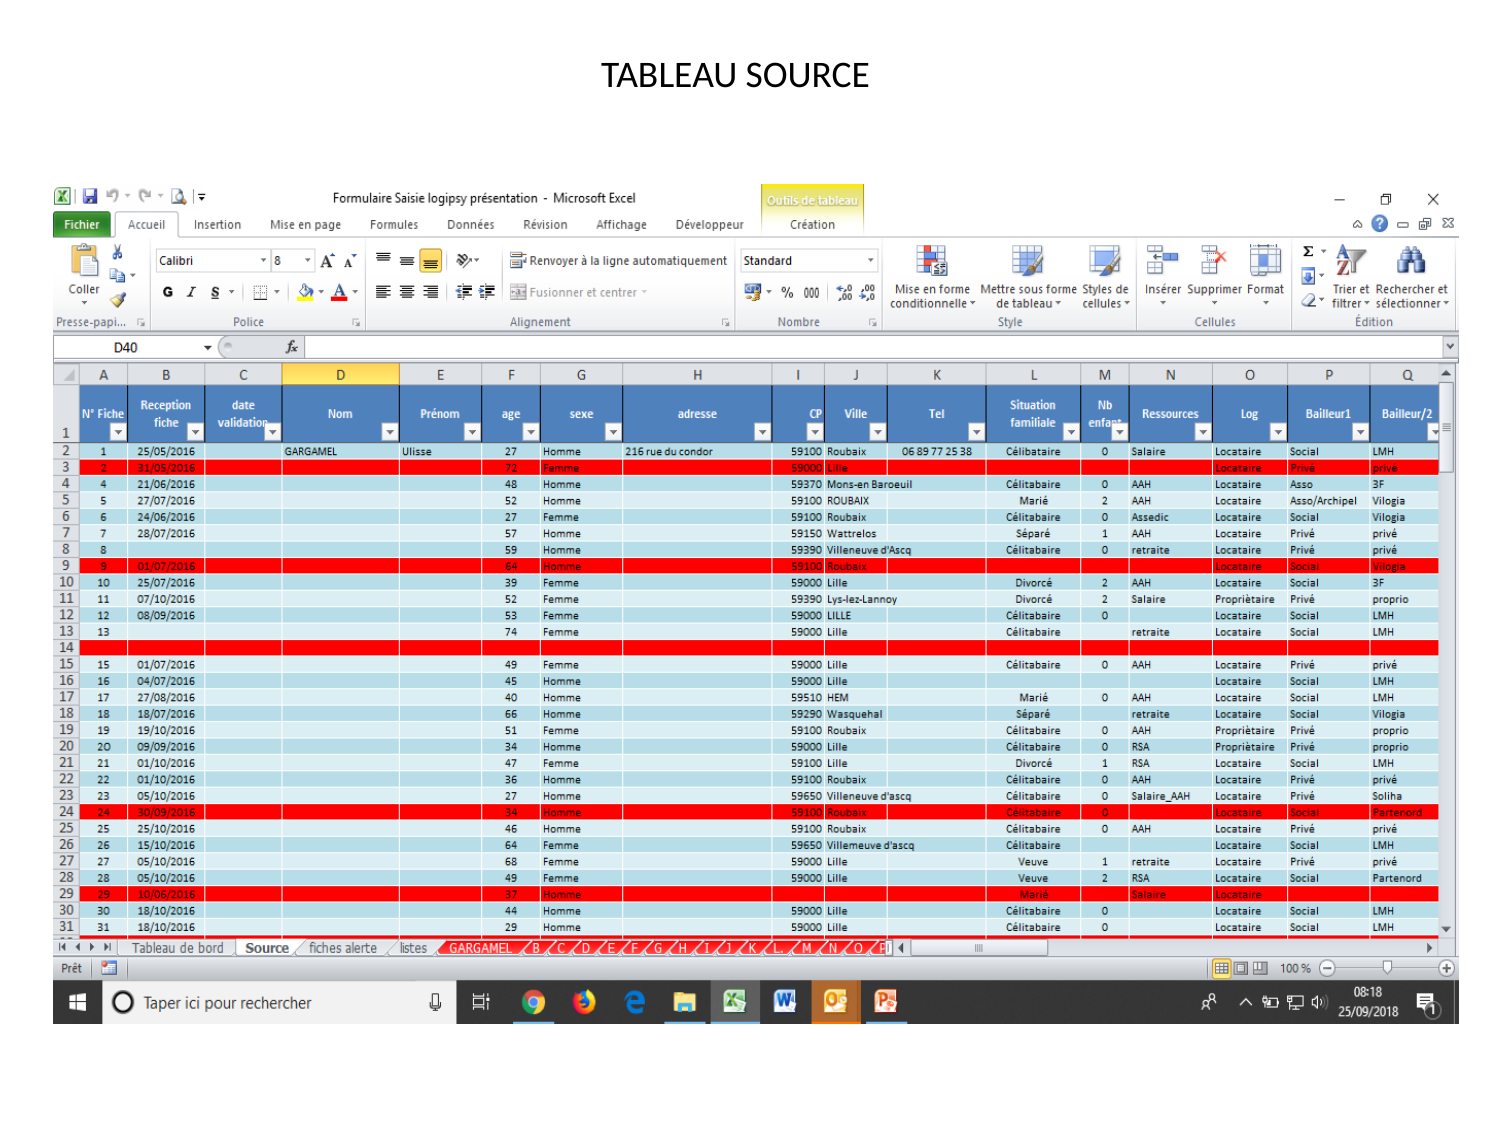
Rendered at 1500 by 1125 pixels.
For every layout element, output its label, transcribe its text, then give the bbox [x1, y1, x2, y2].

text_box TABLEAU SOURCE [53, 42, 1436, 103]
picture [52, 184, 1459, 1024]
